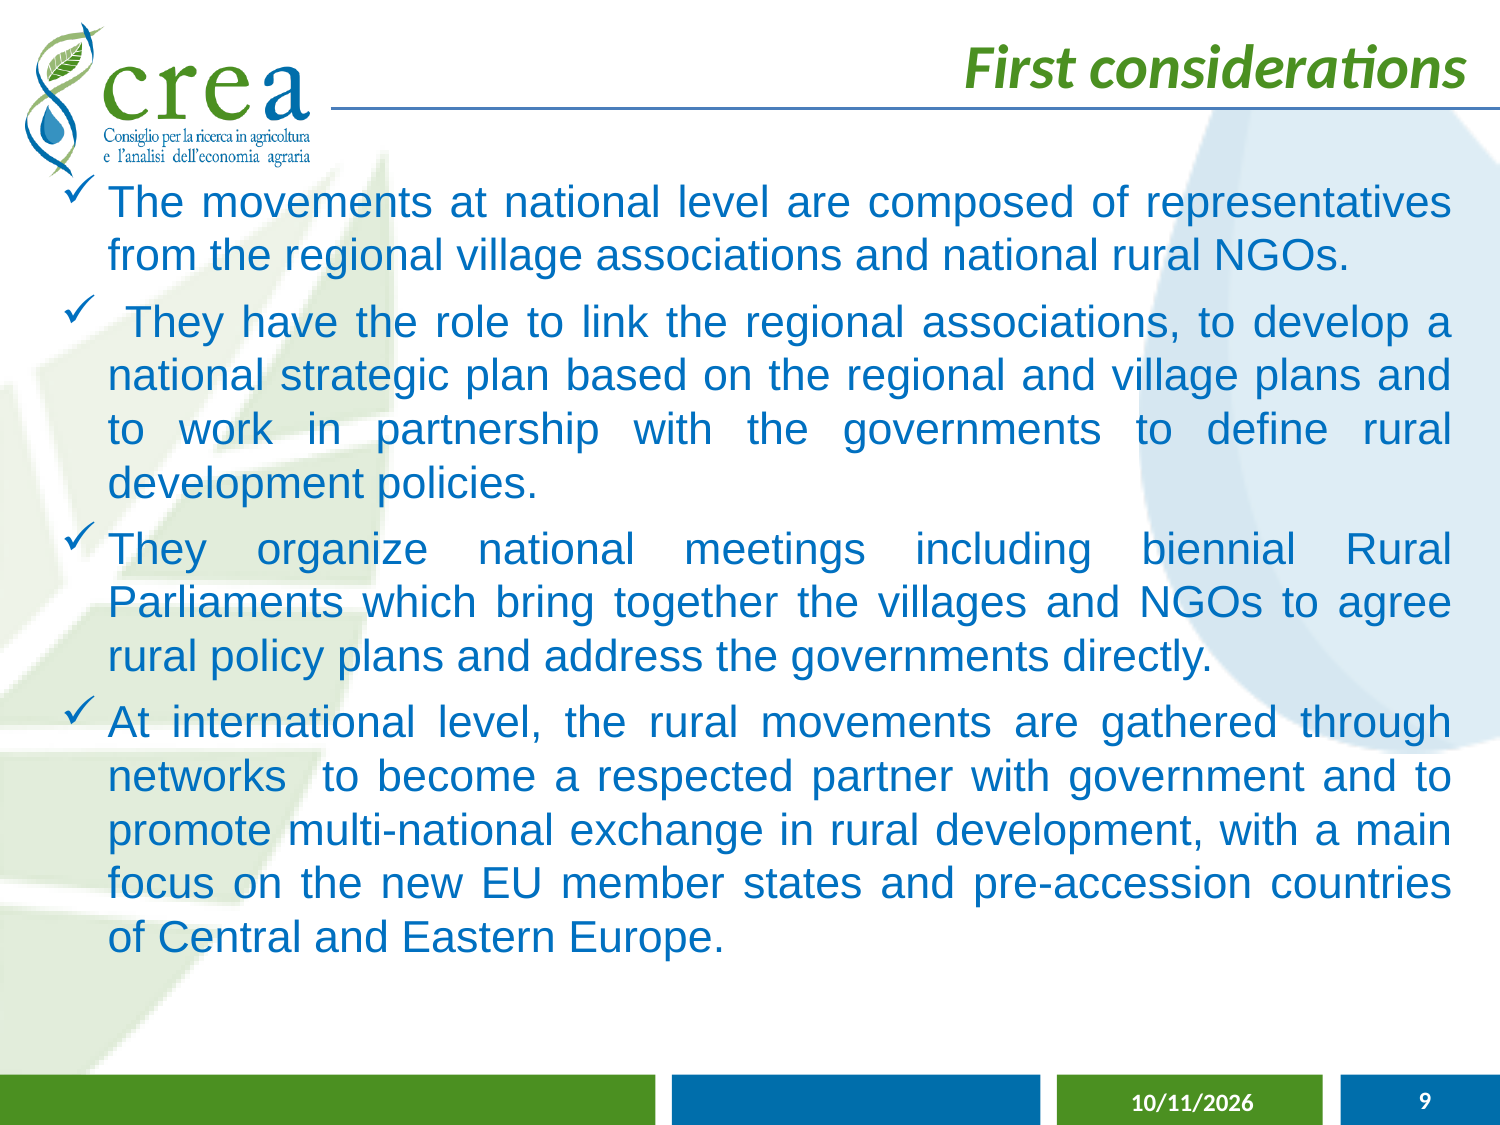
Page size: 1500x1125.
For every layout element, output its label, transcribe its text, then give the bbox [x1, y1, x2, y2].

text_box The movements at national level are composed of representatives from the regional village associations and national rural NGOs. They have the role to link the regional associations, to develop a national strategic plan based on the regional and village plans and to work in partnership with the governments to define rural development policies. They organize national meetings including biennial Rural Parliaments which bring together the villages and NGOs to agree rural policy plans and address the governments directly. At international level, the rural movements are gathered through networks to become a respected partner with government and to promote multi-national exchange in rural development, with a main focus on the new EU member states and pre-accession countries of Central and Eastern Europe. [46, 164, 1471, 969]
picture [0, 22, 408, 1079]
list First considerations [336, 19, 1483, 90]
picture [1139, 110, 1500, 754]
